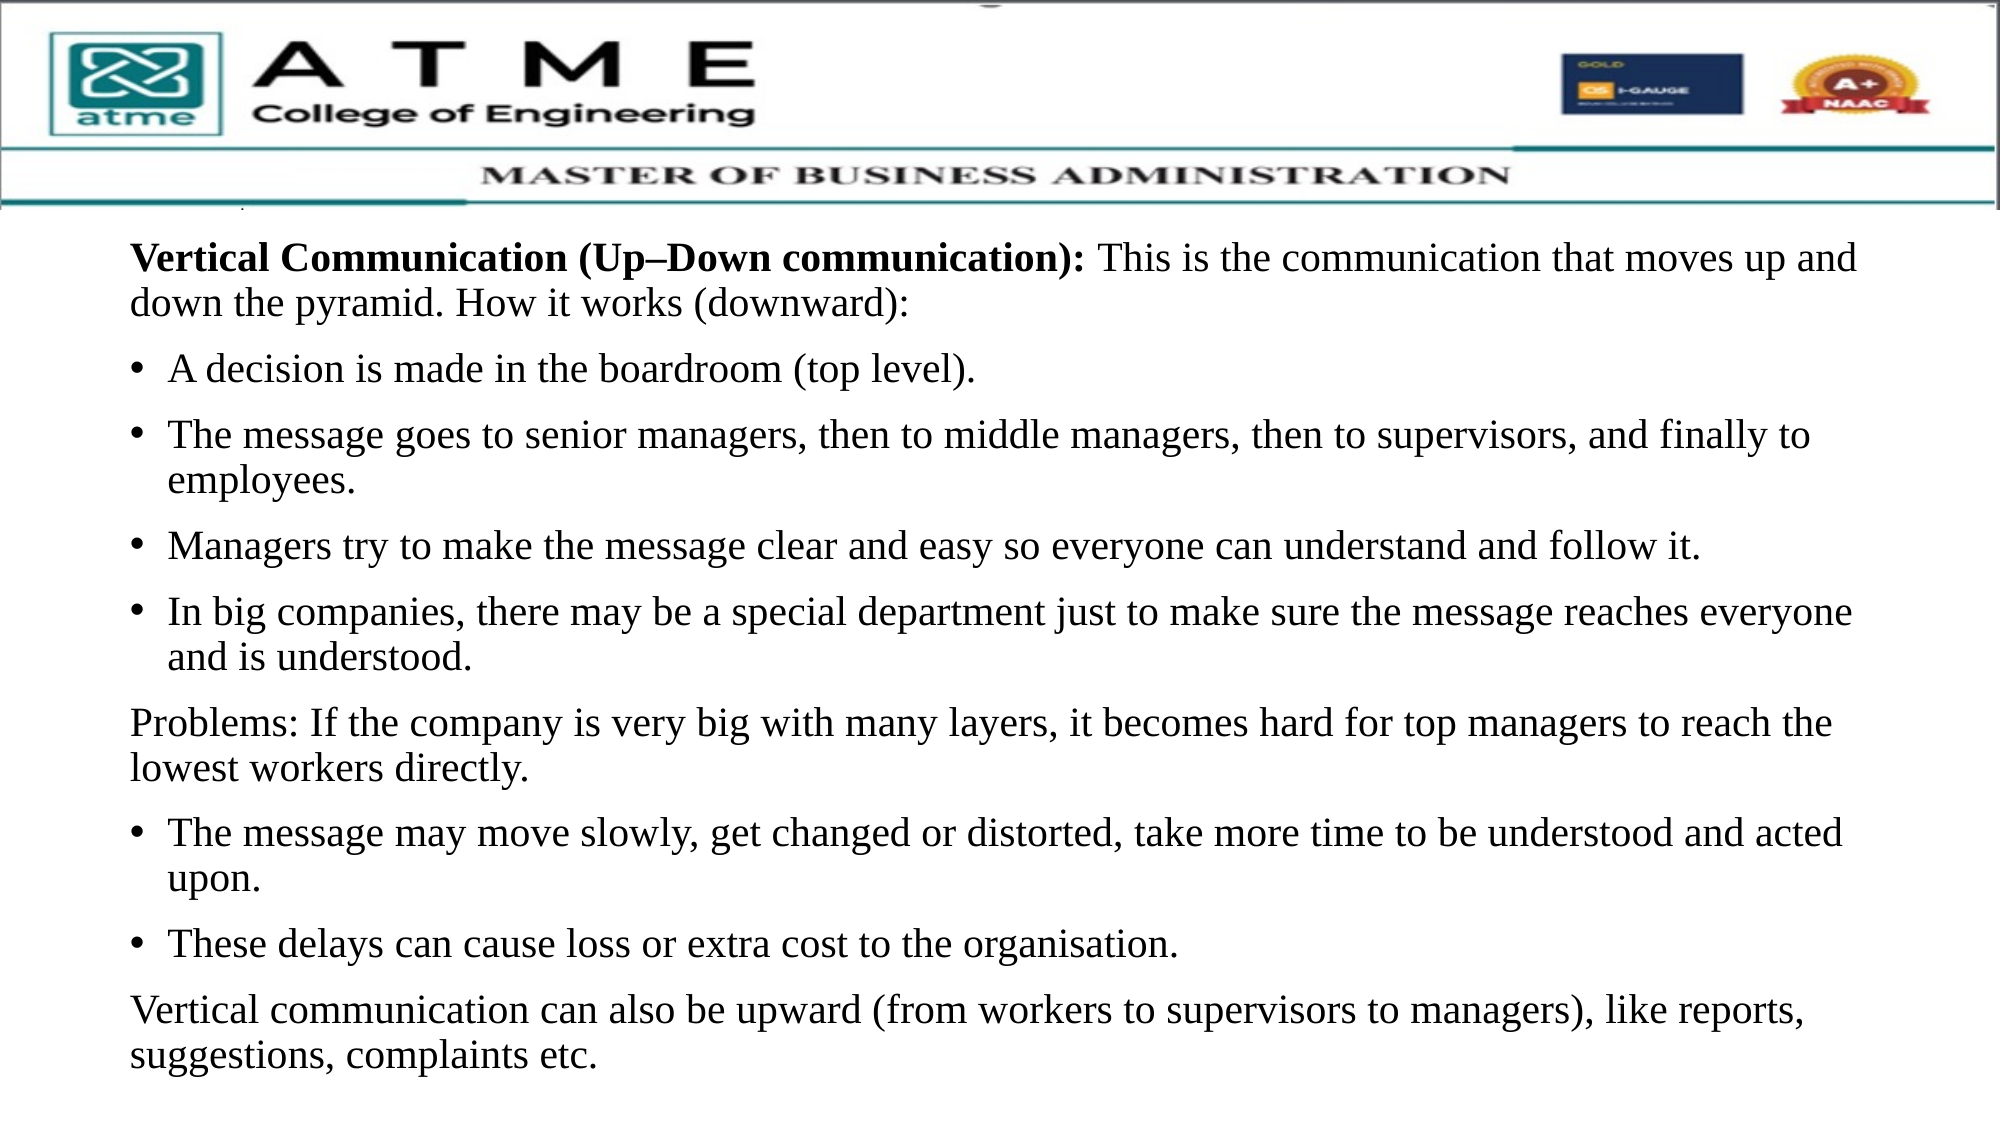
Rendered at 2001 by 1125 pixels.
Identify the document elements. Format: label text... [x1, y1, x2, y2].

list Vertical Communication (Up–Down communication): This is the communication that moves up and down the pyramid. How it works (downward): A decision is made in the boardroom (top level). The message goes to senior managers, then to middle managers, then to supervisors, and finally to employees. Managers try to make the message clear and easy so everyone can understand and follow it. In big companies, there may be a special department just to make sure the message reaches everyone and is understood. Problems: If the company is very big with many layers, it becomes hard for top managers to reach the lowest workers directly. The message may move slowly, get changed or distorted, take more time to be understood and acted upon. These delays can cause loss or extra cost to the organisation. Vertical communication can also be upward (from workers to supervisors to managers), like reports, suggestions, complaints etc. [114, 228, 1892, 1077]
picture [0, 0, 2000, 210]
